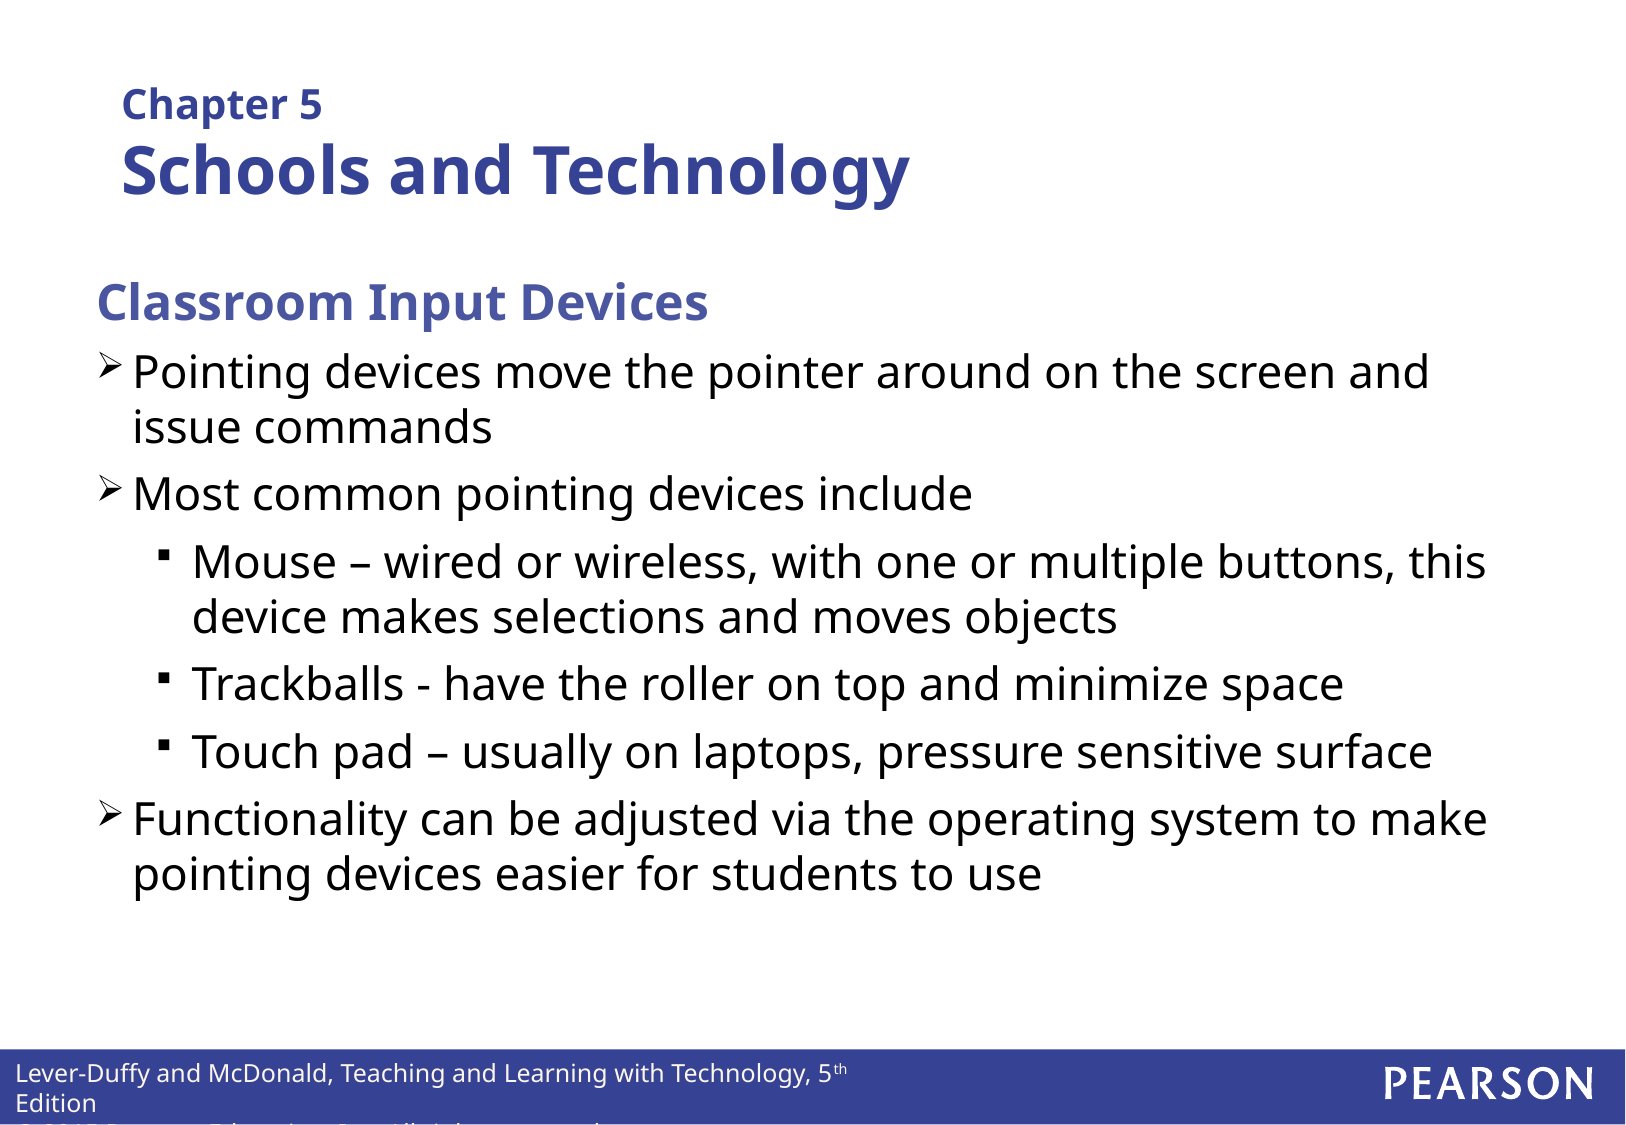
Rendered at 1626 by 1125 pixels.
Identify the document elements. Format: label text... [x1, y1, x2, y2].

list Classroom Input Devices Pointing devices move the pointer around on the screen and issue commands Most common pointing devices include Mouse – wired or wireless, with one or multiple buttons, this device makes selections and moves objects Trackballs - have the roller on top and minimize space Touch pad – usually on laptops, pressure sensitive surface Functionality can be adjusted via the operating system to make pointing devices easier for students to use [81, 262, 1544, 1005]
text_box Chapter 5 Schools and Technology [106, 70, 1569, 258]
